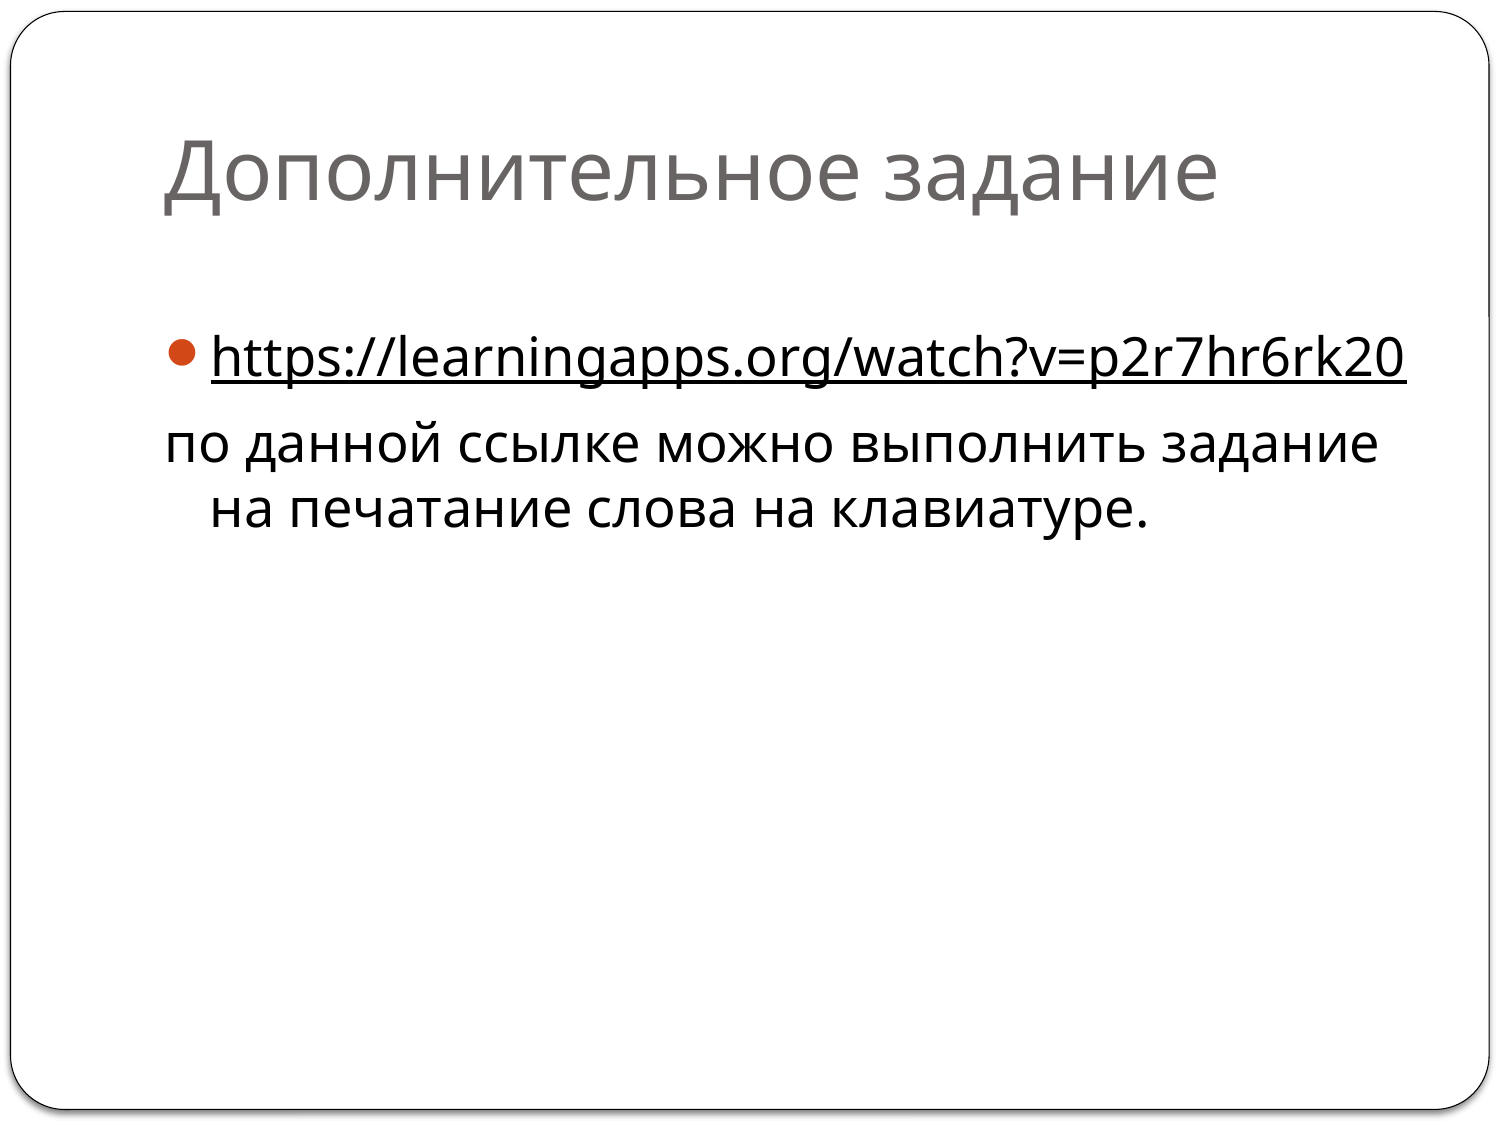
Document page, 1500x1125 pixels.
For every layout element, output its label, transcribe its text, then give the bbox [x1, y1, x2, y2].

title Дополнительное задание [150, 45, 1425, 233]
list https://learningapps.org/watch?v=p2r7hr6rk20 по данной ссылке можно выполнить задание на печатание слова на клавиатуре. [150, 237, 1425, 988]
